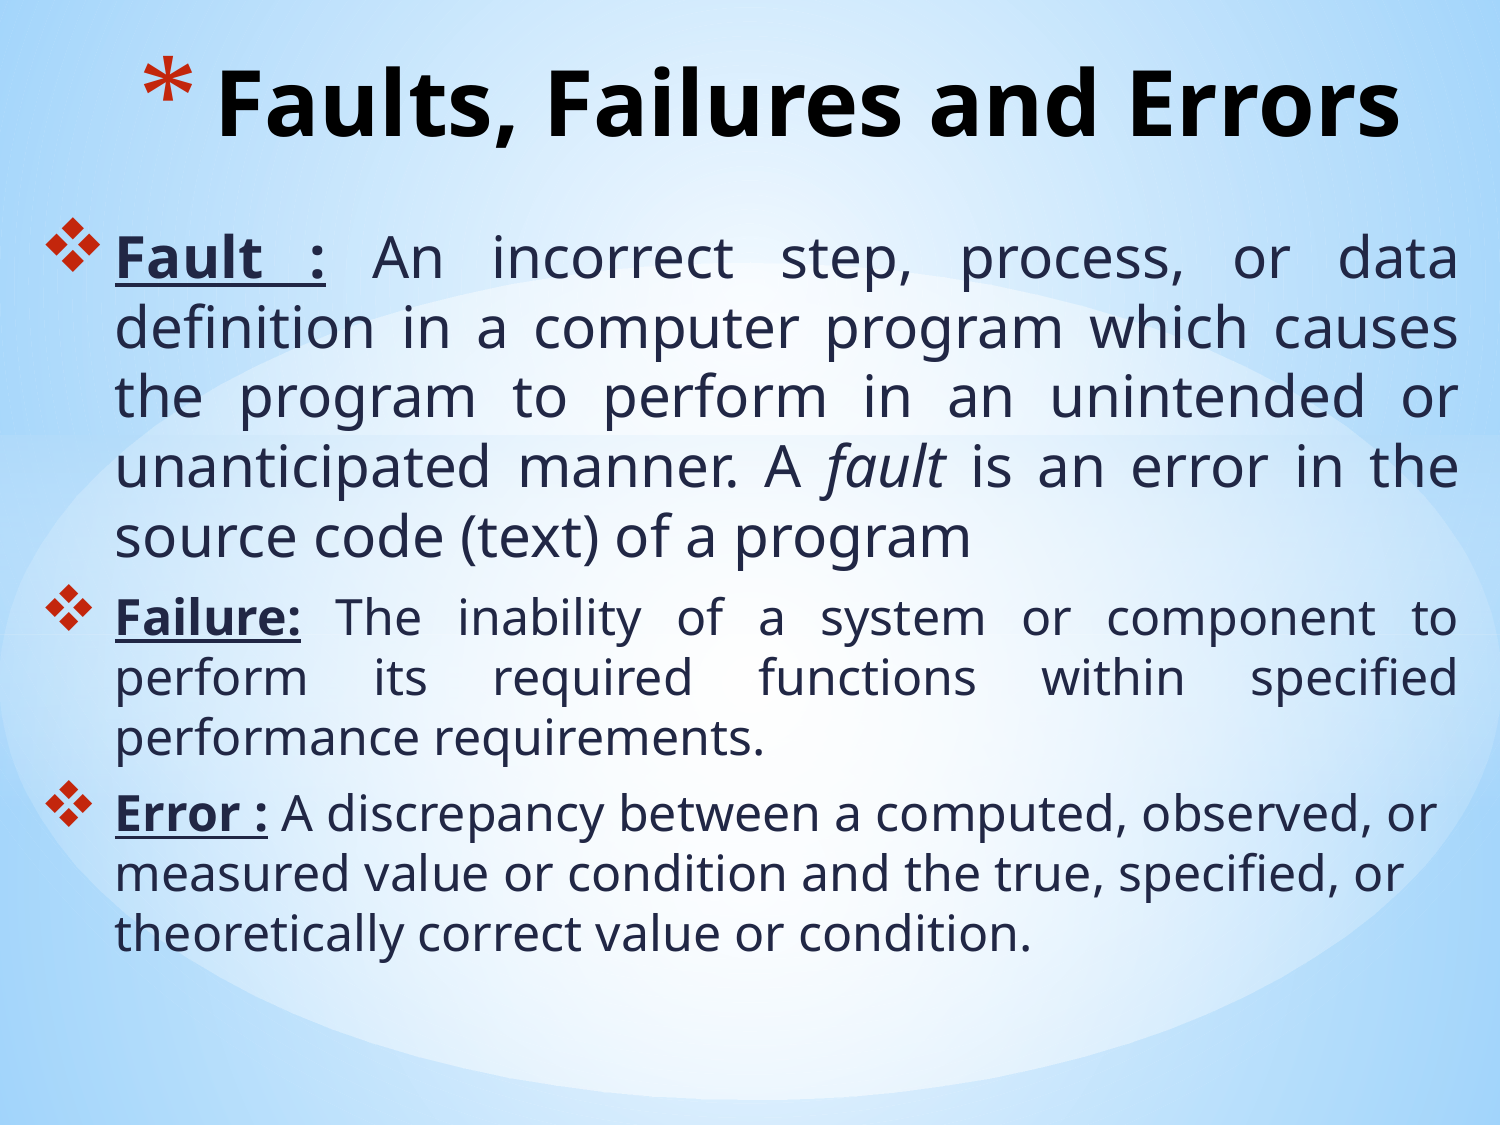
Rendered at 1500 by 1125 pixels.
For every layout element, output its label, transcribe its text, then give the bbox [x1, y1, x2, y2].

subtitle Fault : An incorrect step, process, or data definition in a computer program which causes the program to perform in an unintended or unanticipated manner. A fault is an error in the source code (text) of a program Failure: The inability of a system or component to perform its required functions within specified performance requirements. Error : A discrepancy between a computed, observed, or measured value or condition and the true, specified, or theoretically correct value or condition. [24, 212, 1475, 1013]
title Faults, Failures and Errors [12, 37, 1500, 200]
